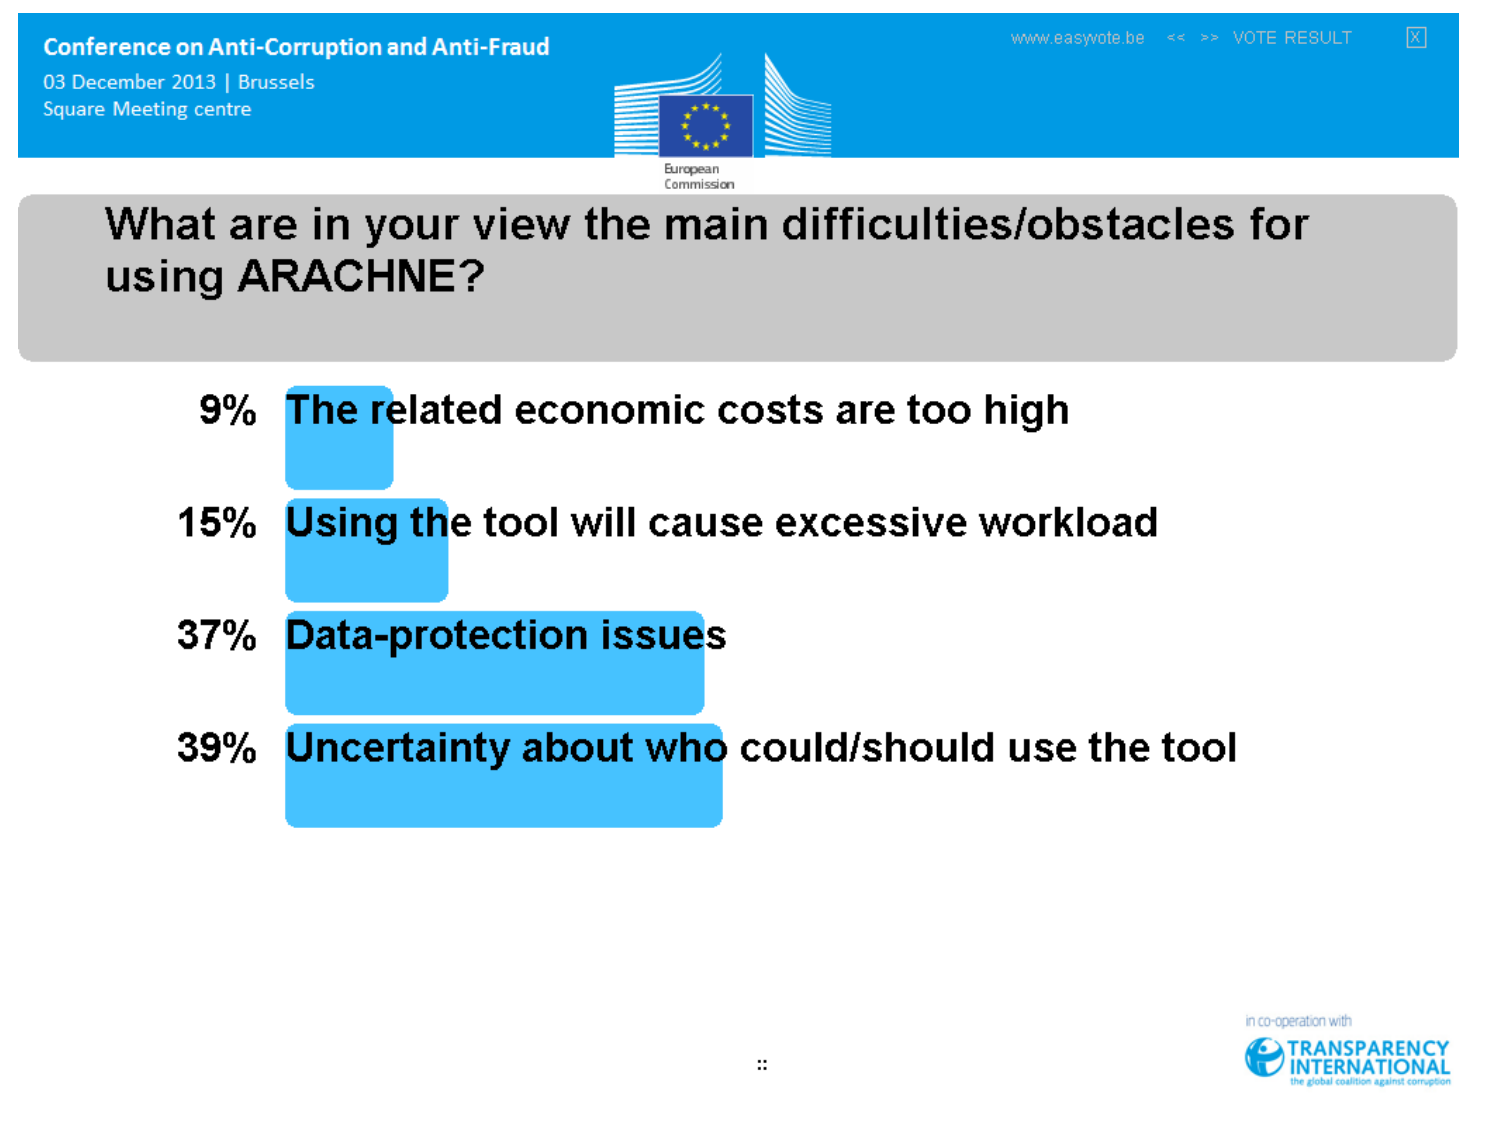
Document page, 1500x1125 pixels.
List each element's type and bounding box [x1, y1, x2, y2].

picture [765, 137, 804, 147]
picture [114, 102, 124, 115]
picture [178, 106, 187, 119]
picture [388, 37, 427, 55]
picture [159, 43, 171, 55]
picture [208, 75, 214, 83]
picture [239, 75, 261, 88]
picture [432, 39, 478, 55]
picture [44, 75, 54, 88]
picture [227, 40, 248, 55]
picture [356, 43, 382, 55]
picture [209, 39, 224, 55]
picture [124, 102, 152, 115]
picture [167, 106, 176, 115]
picture [205, 106, 214, 114]
picture [266, 39, 353, 59]
picture [148, 79, 164, 88]
picture [18, 62, 1459, 1095]
picture [765, 55, 818, 133]
picture [217, 103, 241, 115]
picture [89, 79, 100, 87]
picture [134, 43, 145, 55]
picture [58, 75, 65, 87]
picture [79, 106, 86, 115]
picture [1127, 32, 1131, 43]
picture [1286, 32, 1293, 43]
picture [242, 106, 251, 114]
picture [177, 43, 203, 55]
picture [265, 79, 272, 88]
picture [96, 106, 104, 115]
picture [251, 39, 255, 55]
picture [73, 75, 89, 88]
picture [765, 129, 825, 143]
picture [89, 106, 94, 115]
picture [197, 75, 202, 88]
picture [184, 75, 193, 88]
picture [148, 43, 157, 55]
picture [110, 43, 117, 55]
picture [120, 74, 145, 88]
picture [765, 121, 795, 136]
picture [48, 106, 68, 119]
picture [765, 143, 830, 153]
picture [1407, 27, 1426, 48]
picture [490, 37, 549, 55]
picture [96, 43, 107, 55]
picture [290, 74, 303, 88]
picture [120, 43, 131, 55]
picture [86, 37, 95, 55]
picture [154, 104, 159, 115]
picture [72, 106, 79, 115]
picture [811, 126, 830, 132]
picture [45, 39, 85, 55]
